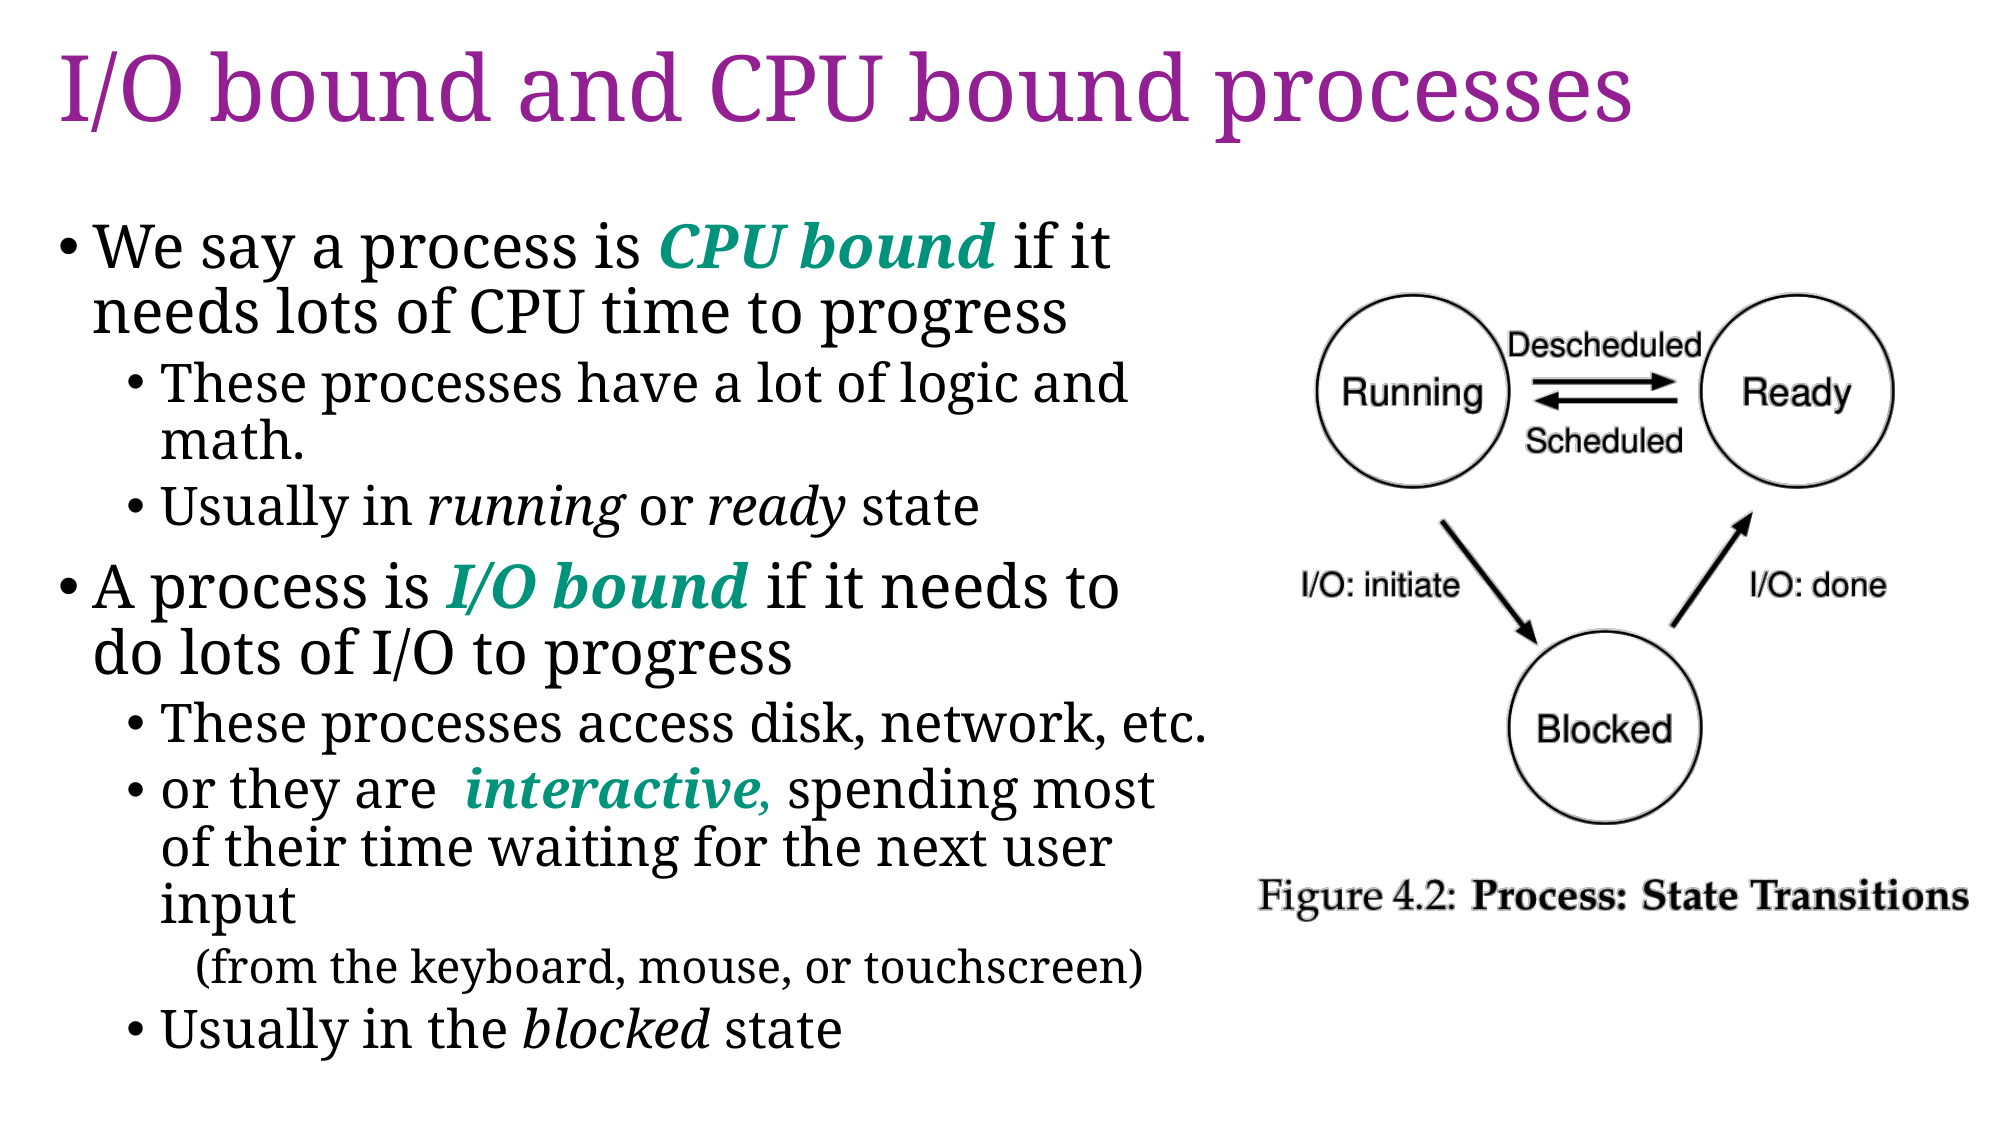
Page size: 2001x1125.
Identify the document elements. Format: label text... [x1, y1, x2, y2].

title I/O bound and CPU bound processes [43, 25, 1953, 158]
list We say a process is CPU bound if it needs lots of CPU time to progress These processes have a lot of logic and math. Usually in running or ready state A process is I/O bound if it needs to do lots of I/O to progress These processes access disk, network, etc. or they are interactive, spending most of their time waiting for the next user input (from the keyboard, mouse, or touchscreen) Usually in the blocked state [43, 208, 1223, 1101]
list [1244, 274, 1972, 925]
